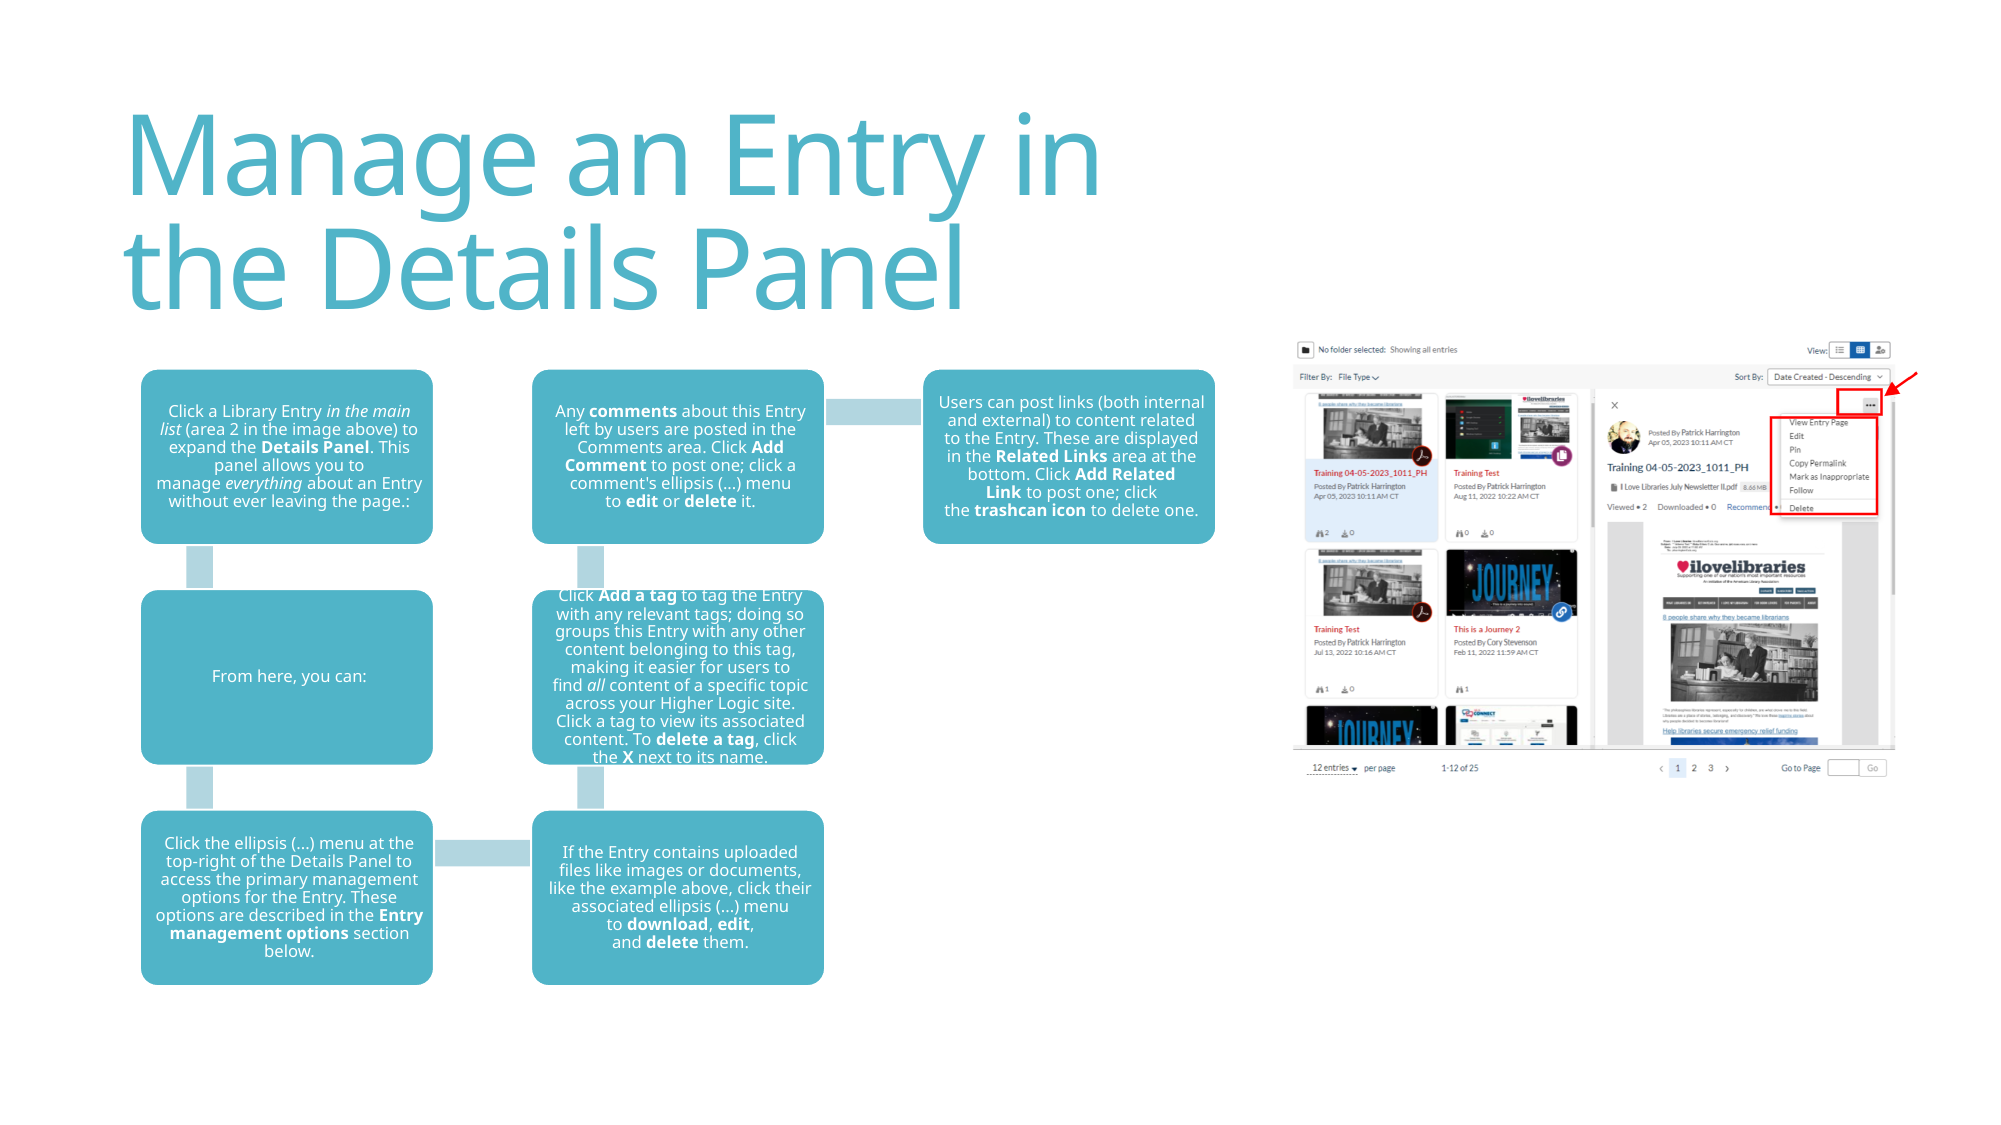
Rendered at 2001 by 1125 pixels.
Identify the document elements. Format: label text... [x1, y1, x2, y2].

picture [1280, 336, 1945, 789]
title Manage an Entry in the Details Panel [107, 81, 1252, 354]
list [107, 368, 1249, 987]
